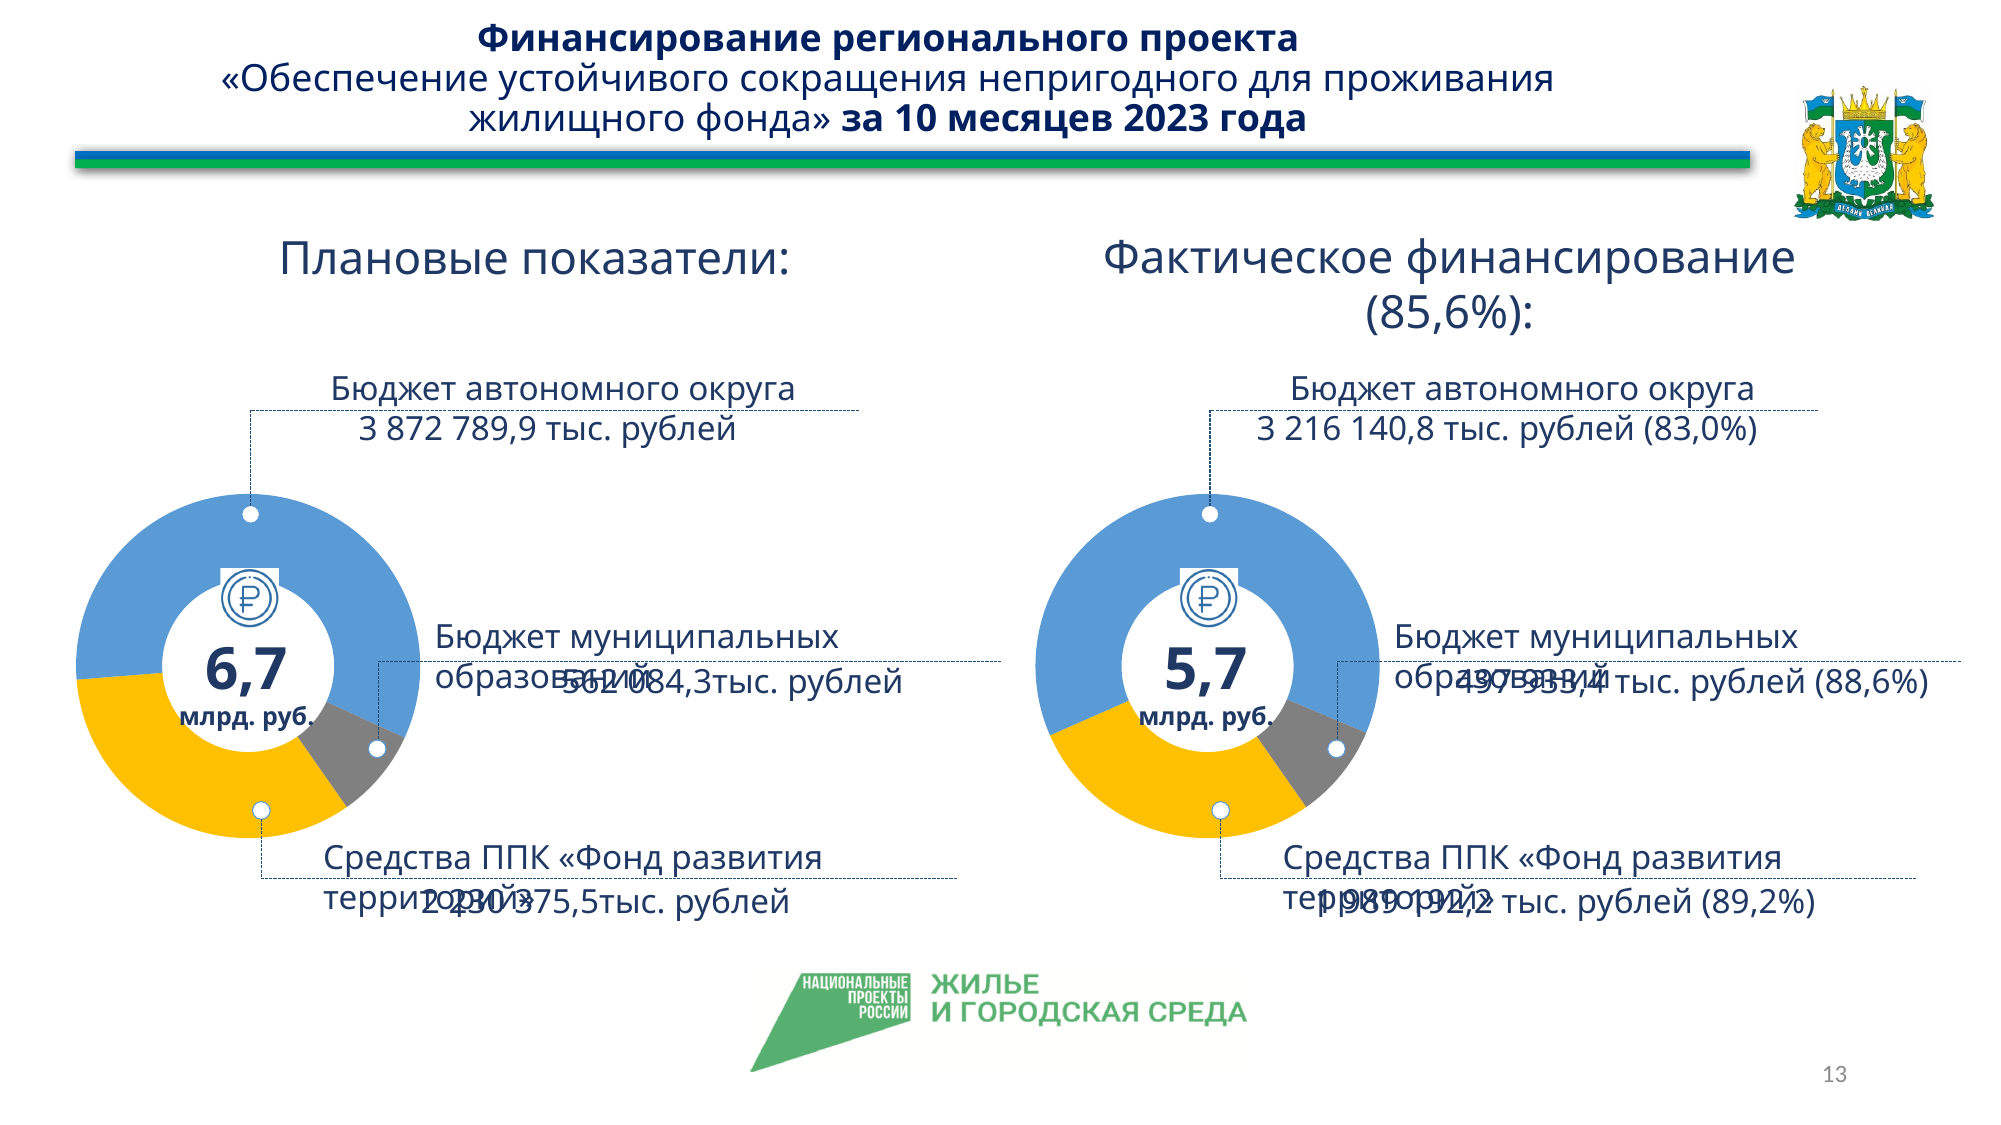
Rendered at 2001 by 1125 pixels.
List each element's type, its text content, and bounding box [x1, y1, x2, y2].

picture [1794, 86, 1934, 221]
picture [750, 973, 1247, 1072]
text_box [1327, 607, 1974, 758]
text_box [74, 151, 1750, 169]
chart [1005, 455, 1421, 856]
picture [1179, 568, 1239, 628]
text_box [368, 607, 1005, 758]
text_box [1201, 359, 1846, 524]
picture [220, 568, 279, 628]
text_box Плановые показатели: [107, 220, 963, 291]
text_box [219, 801, 992, 929]
chart [46, 455, 462, 856]
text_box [241, 359, 886, 524]
text_box Финансирование регионального проекта «Обеспечение устойчивого сокращения непригодного для проживания жилищного фонда» за 10 месяцев 2023 года [139, 11, 1638, 148]
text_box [1179, 801, 1952, 929]
slide_number 13 [1412, 1042, 1863, 1103]
text_box Фактическое финансирование (85,6%): [1022, 220, 1878, 346]
